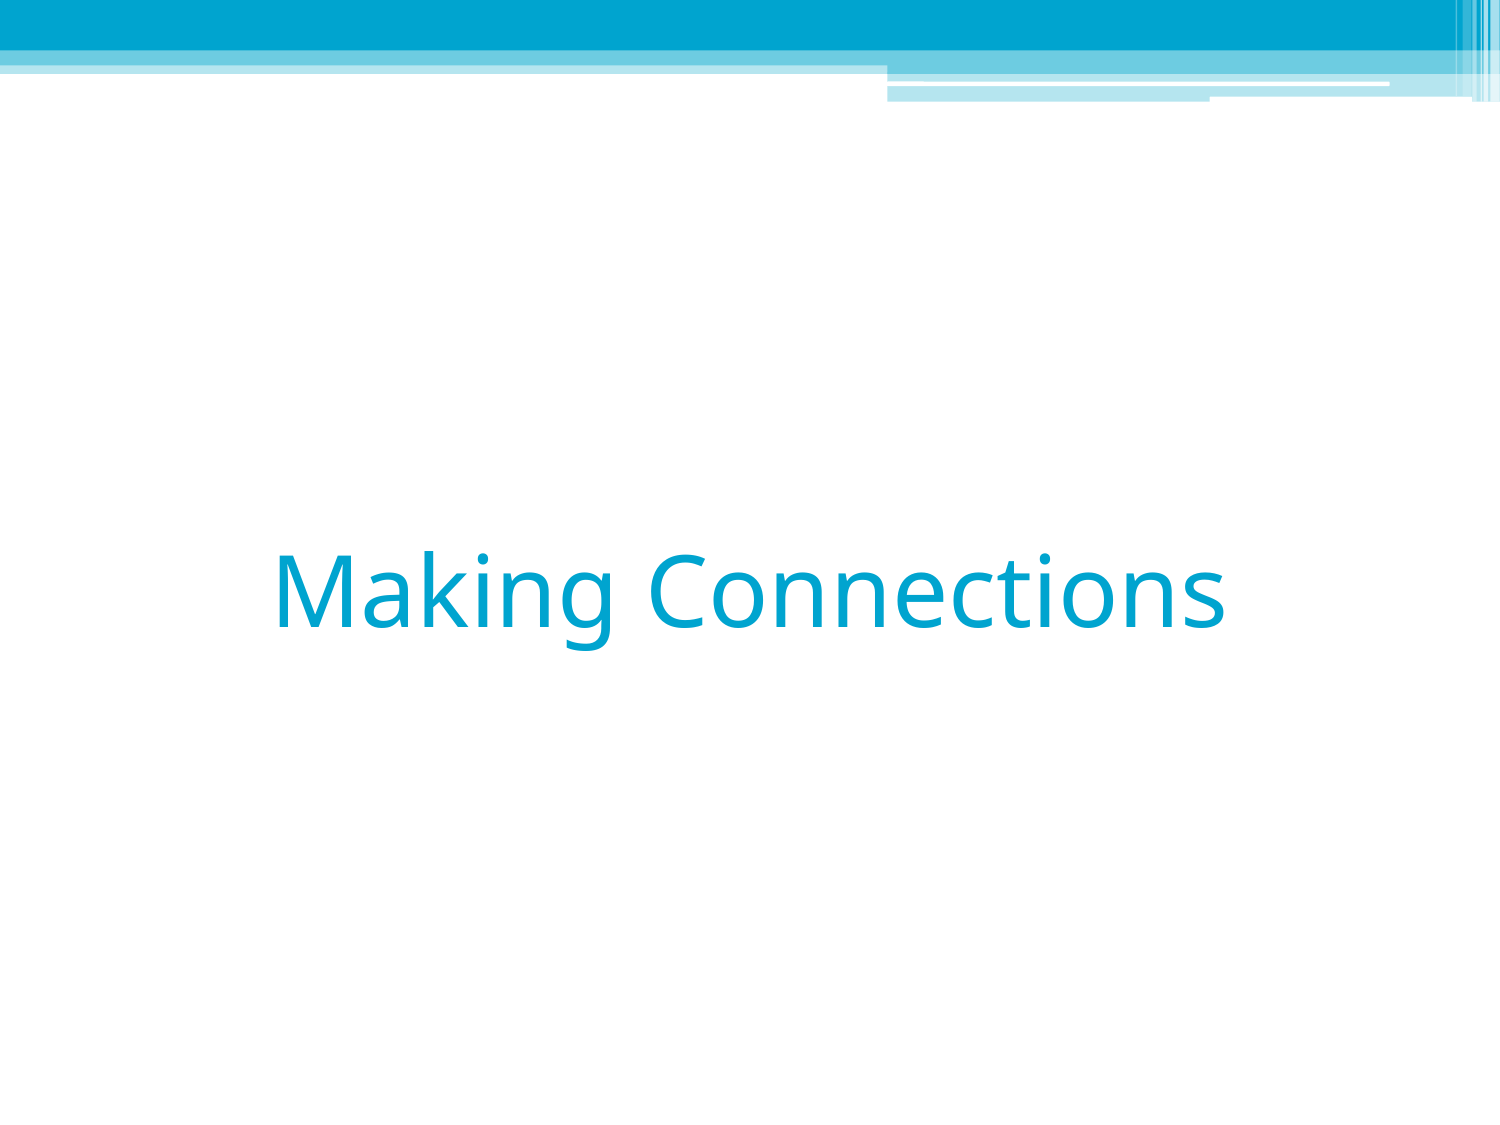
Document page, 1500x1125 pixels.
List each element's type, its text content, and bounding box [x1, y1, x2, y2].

title Making Connections [75, 500, 1425, 676]
